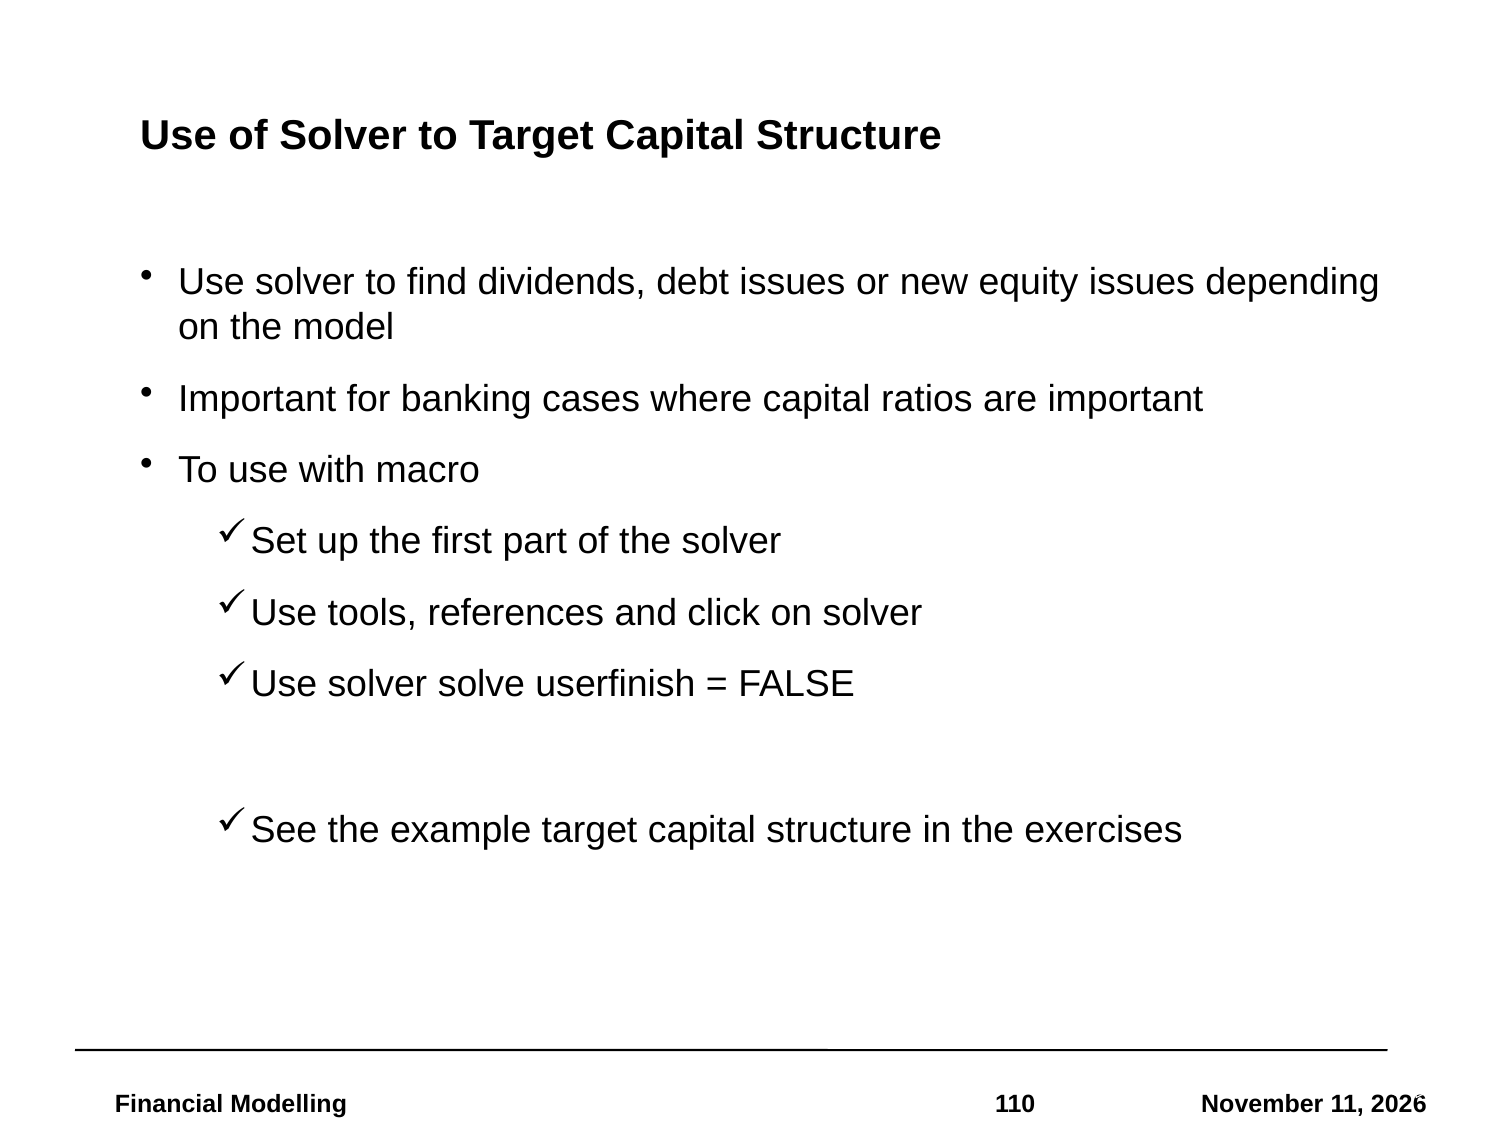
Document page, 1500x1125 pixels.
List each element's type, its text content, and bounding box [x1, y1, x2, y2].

list Use solver to find dividends, debt issues or new equity issues depending on the model Important for banking cases where capital ratios are important To use with macro Set up the first part of the solver Use tools, references and click on solver Use solver solve userfinish = FALSE See the example target capital structure in the exercises [124, 249, 1413, 1001]
title Use of Solver to Target Capital Structure [124, 99, 1413, 226]
